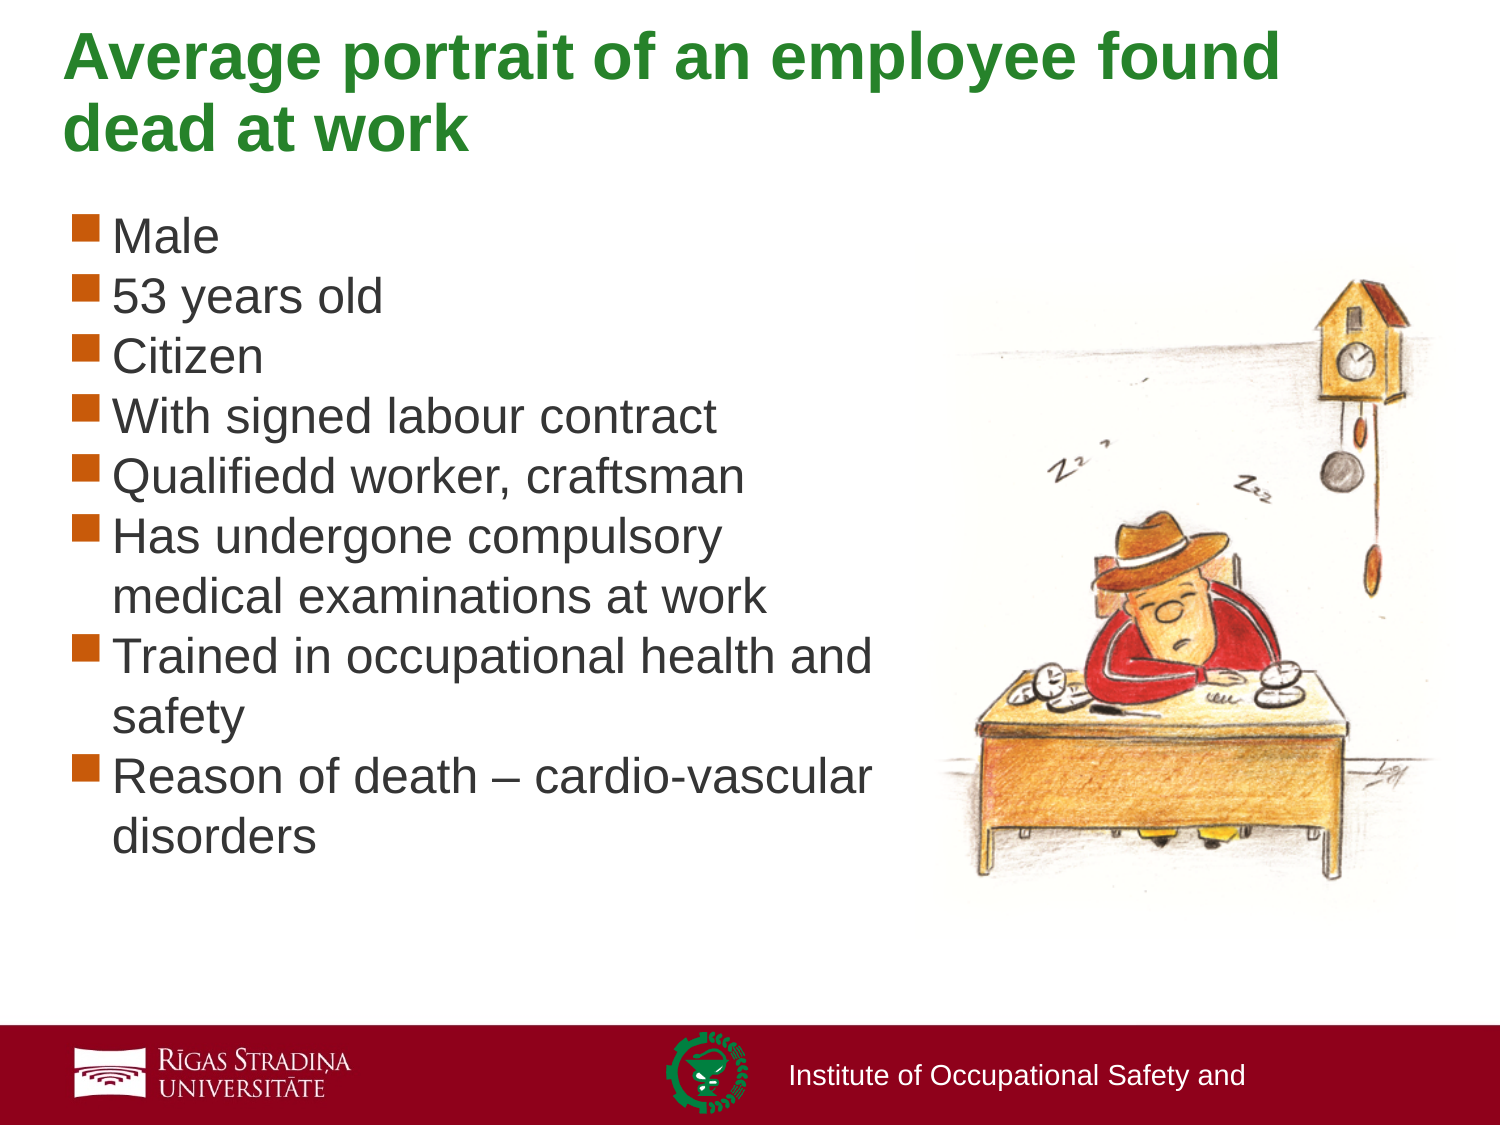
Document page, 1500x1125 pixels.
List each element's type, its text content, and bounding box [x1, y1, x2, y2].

picture [0, 0, 1500, 1125]
list Male 53 years old Citizen With signed labour contract Qualifiedd worker, craftsman Has undergone compulsory medical examinations at work Trained in occupational health and safety Reason of death – cardio-vascular disorders [53, 196, 916, 919]
title Average portrait of an employee found dead at work [47, 0, 1323, 188]
